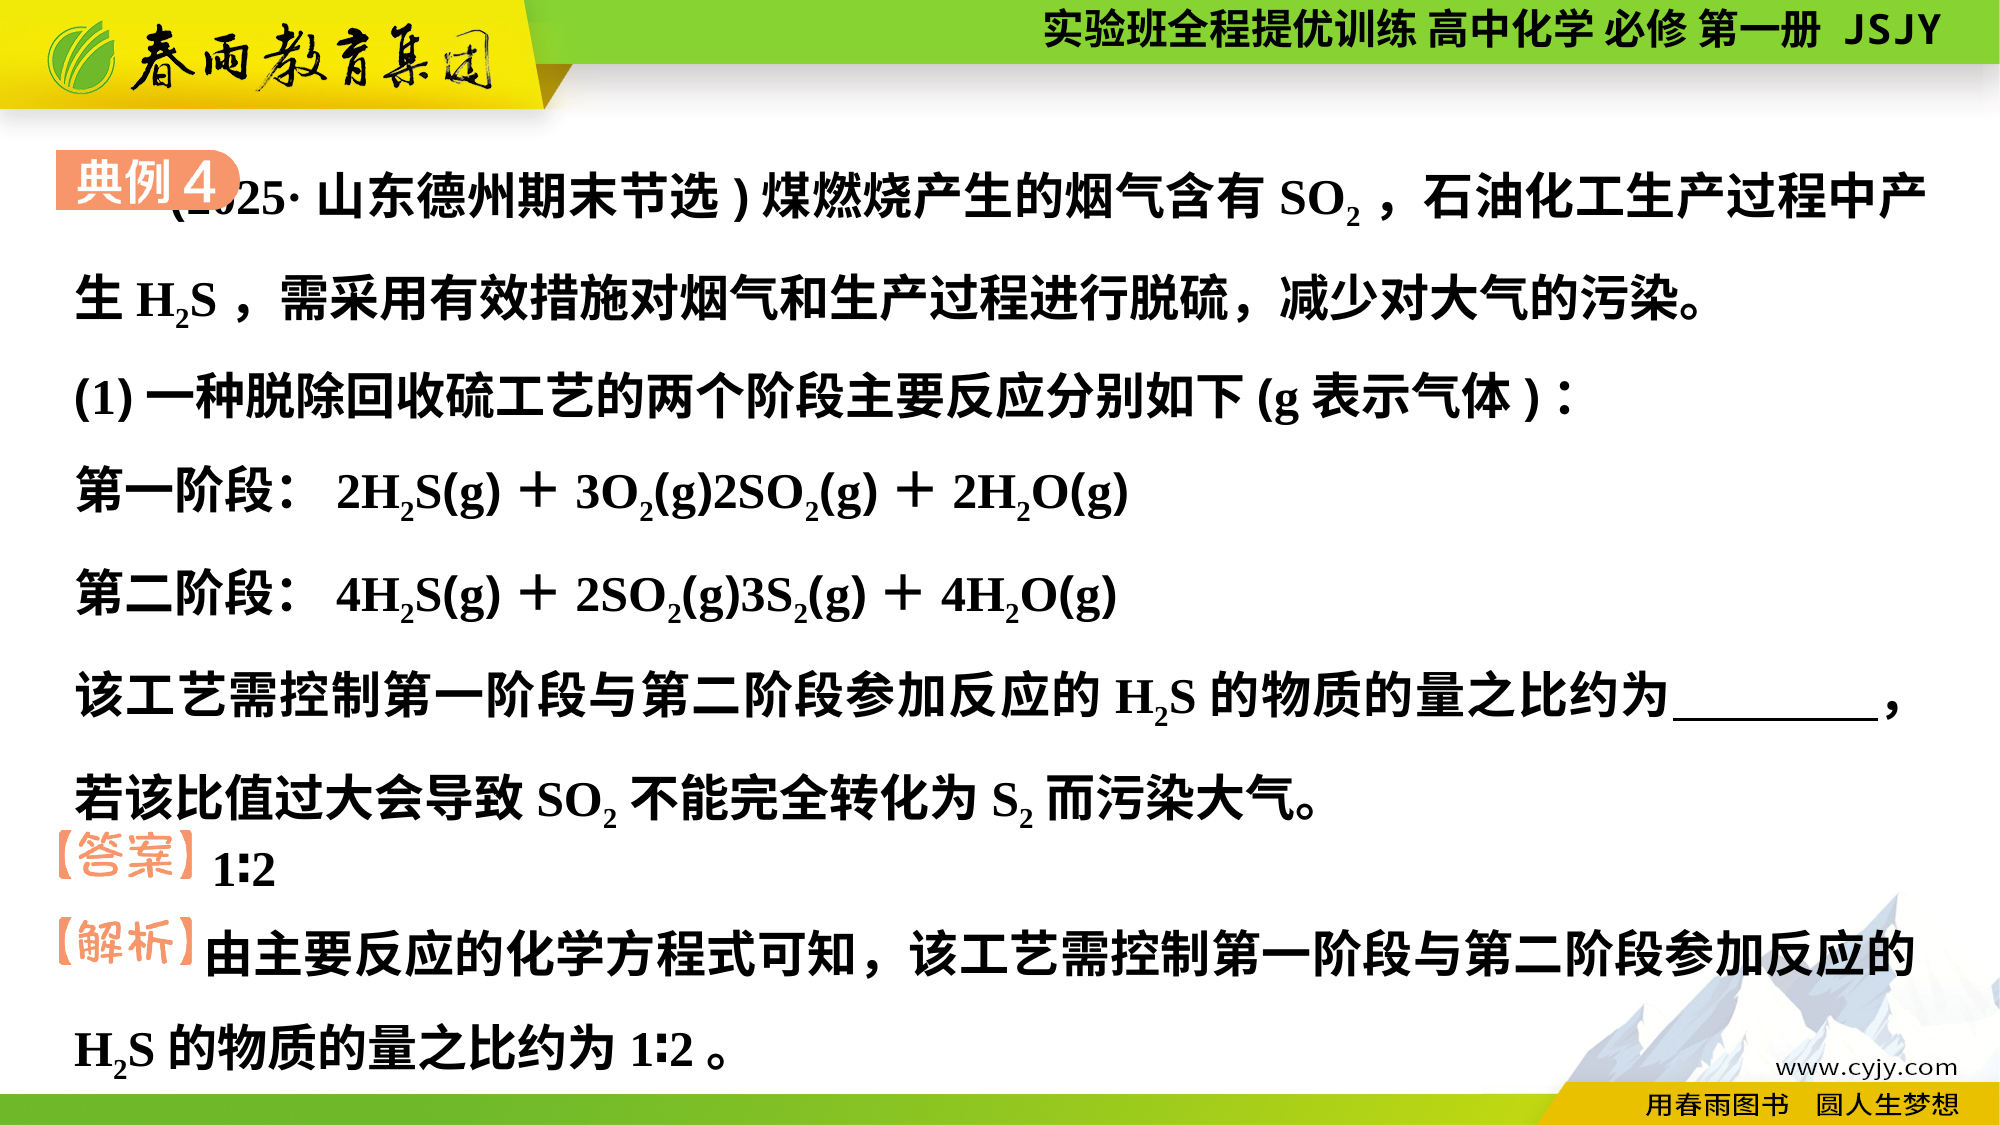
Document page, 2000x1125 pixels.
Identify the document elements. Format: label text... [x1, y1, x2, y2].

text_box 1∶2 [59, 798, 1944, 884]
picture [0, 0, 2000, 1125]
text_box 由主要反应的化学方程式可知，该工艺需控制第一阶段与第二阶段参加反应的H2S的物质的量之比约为1∶2。 [59, 884, 1944, 1093]
